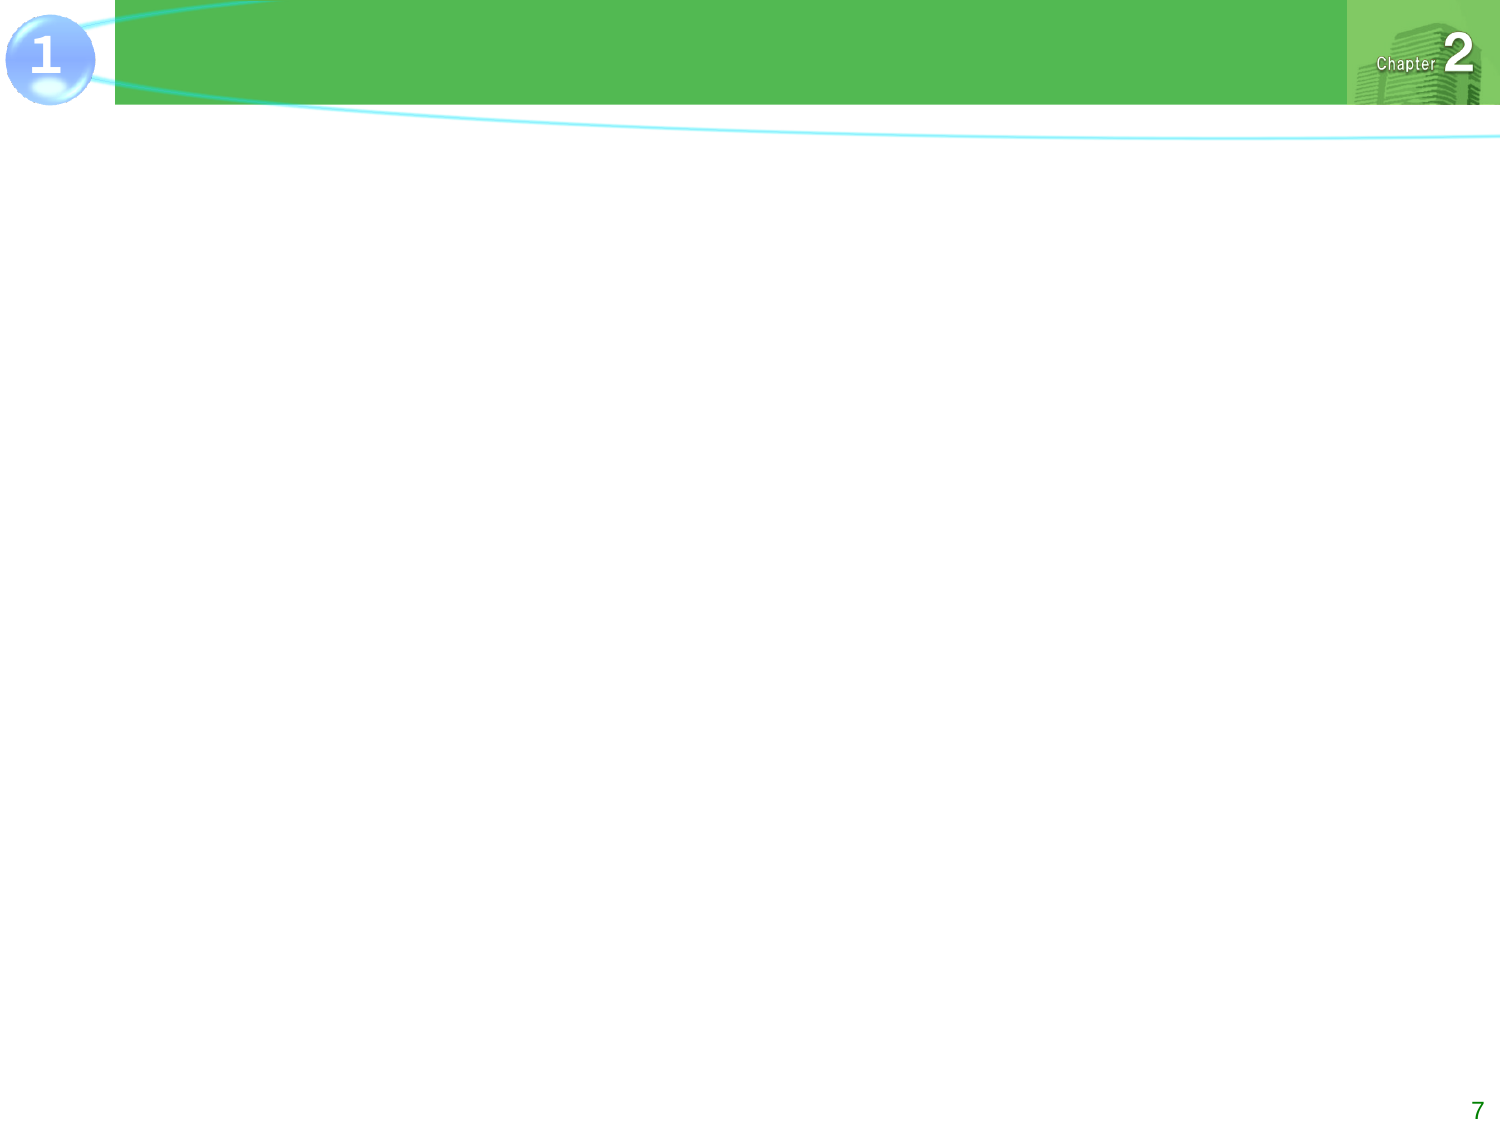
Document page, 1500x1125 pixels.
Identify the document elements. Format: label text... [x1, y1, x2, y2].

slide_number 6 [1340, 1086, 1500, 1125]
picture [3, 1, 1500, 142]
picture [1362, 15, 1494, 91]
text_box １ [6, 16, 86, 91]
